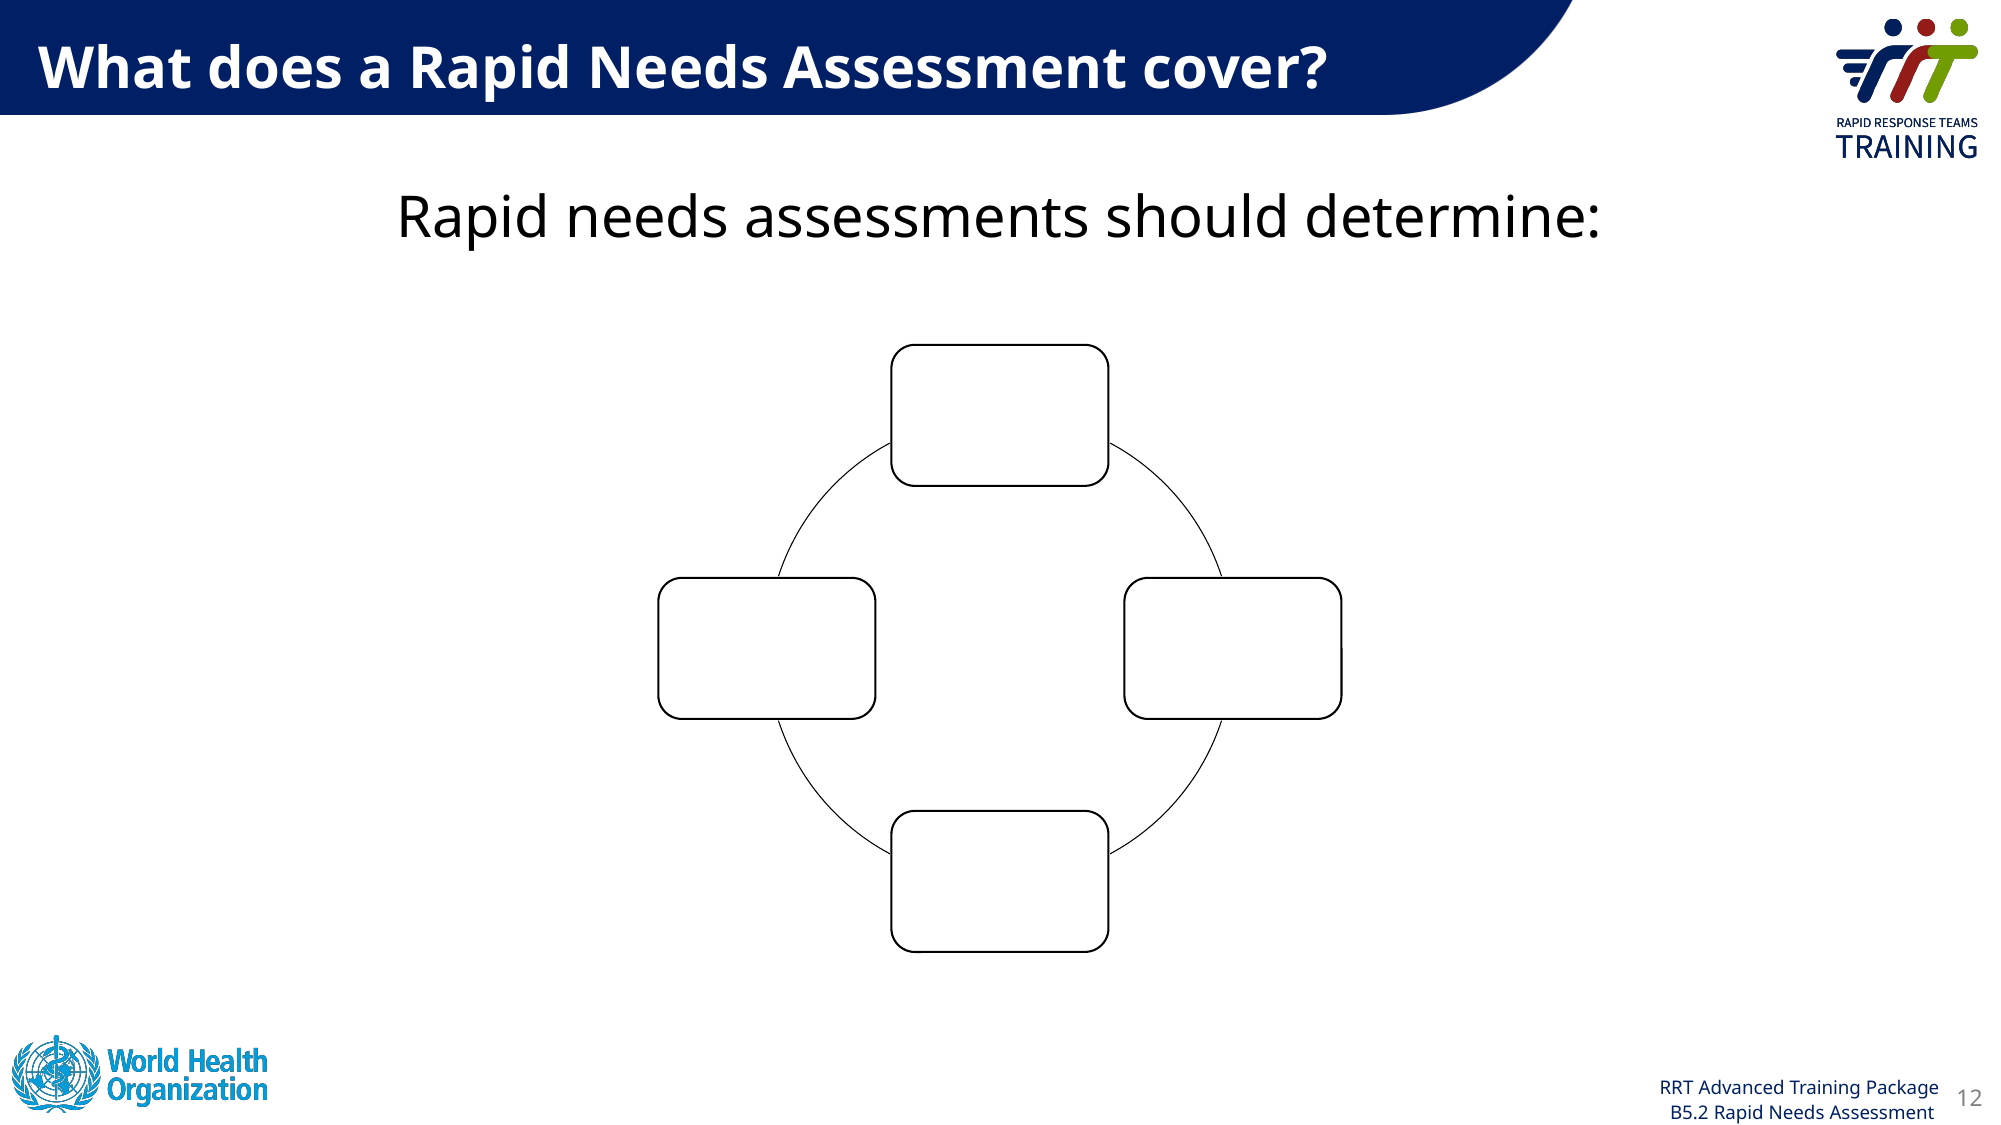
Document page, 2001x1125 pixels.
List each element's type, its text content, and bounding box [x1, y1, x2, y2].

picture [24, 1054, 36, 1087]
text_box Rapid needs assessments should determine: [332, 172, 1668, 258]
picture [40, 1062, 47, 1070]
text_box What does a Rapid Needs Assessment cover? [31, 7, 1517, 132]
picture [36, 1088, 78, 1105]
picture [46, 1056, 54, 1062]
picture [1835, 19, 1978, 167]
picture [12, 1035, 54, 1068]
picture [30, 1083, 37, 1091]
picture [12, 1083, 48, 1113]
picture [71, 1053, 90, 1091]
picture [0, 0, 1597, 115]
picture [34, 1054, 43, 1078]
picture [22, 1062, 26, 1077]
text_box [658, 344, 1342, 953]
picture [50, 1108, 62, 1113]
picture [59, 1035, 267, 1113]
